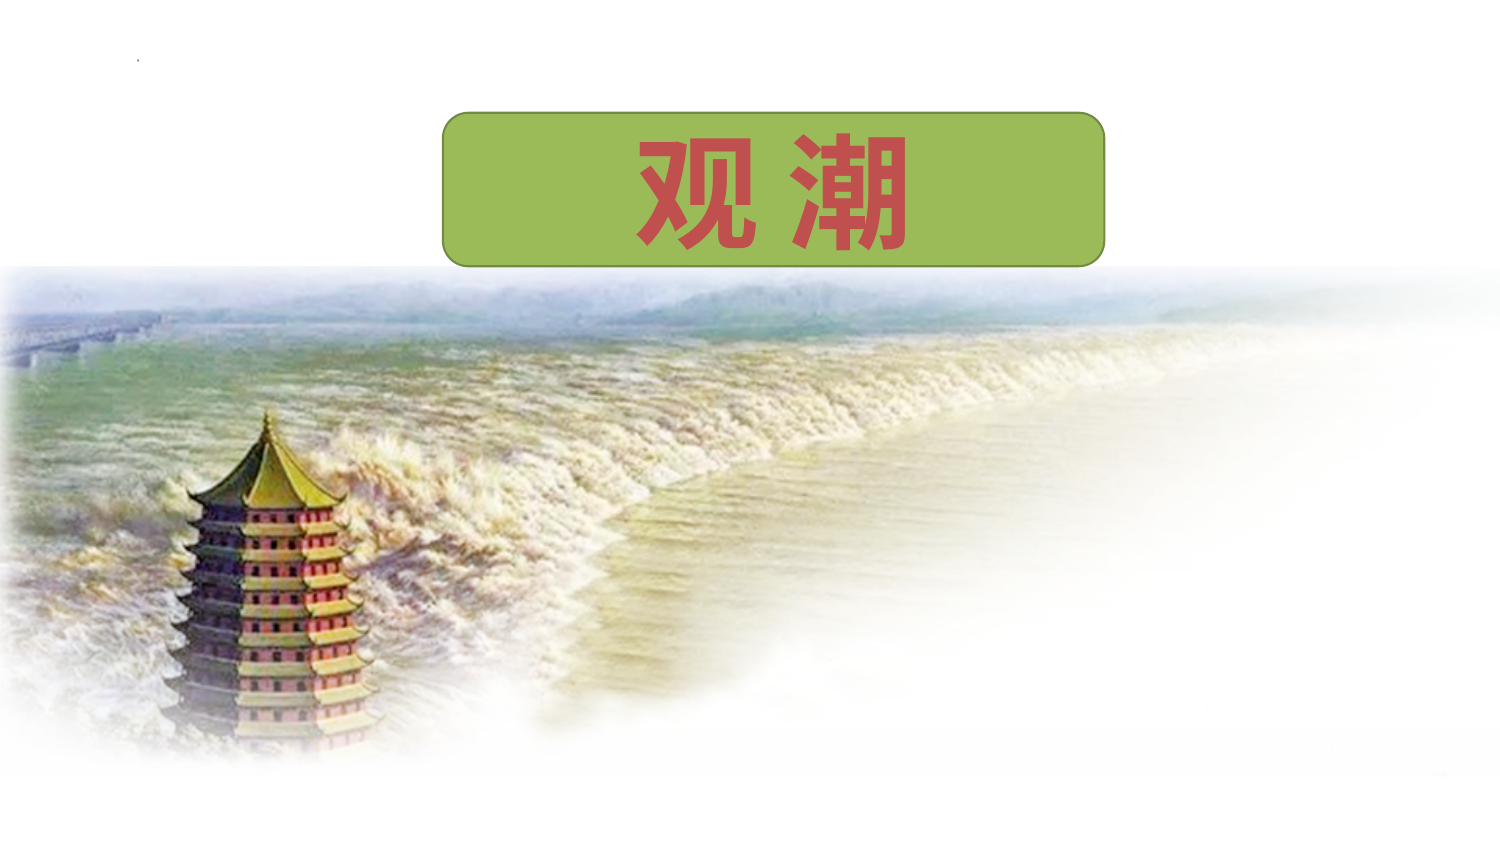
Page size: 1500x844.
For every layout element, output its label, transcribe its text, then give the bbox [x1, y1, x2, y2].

picture [0, 266, 1500, 777]
text_box 观 潮 [441, 111, 1106, 266]
